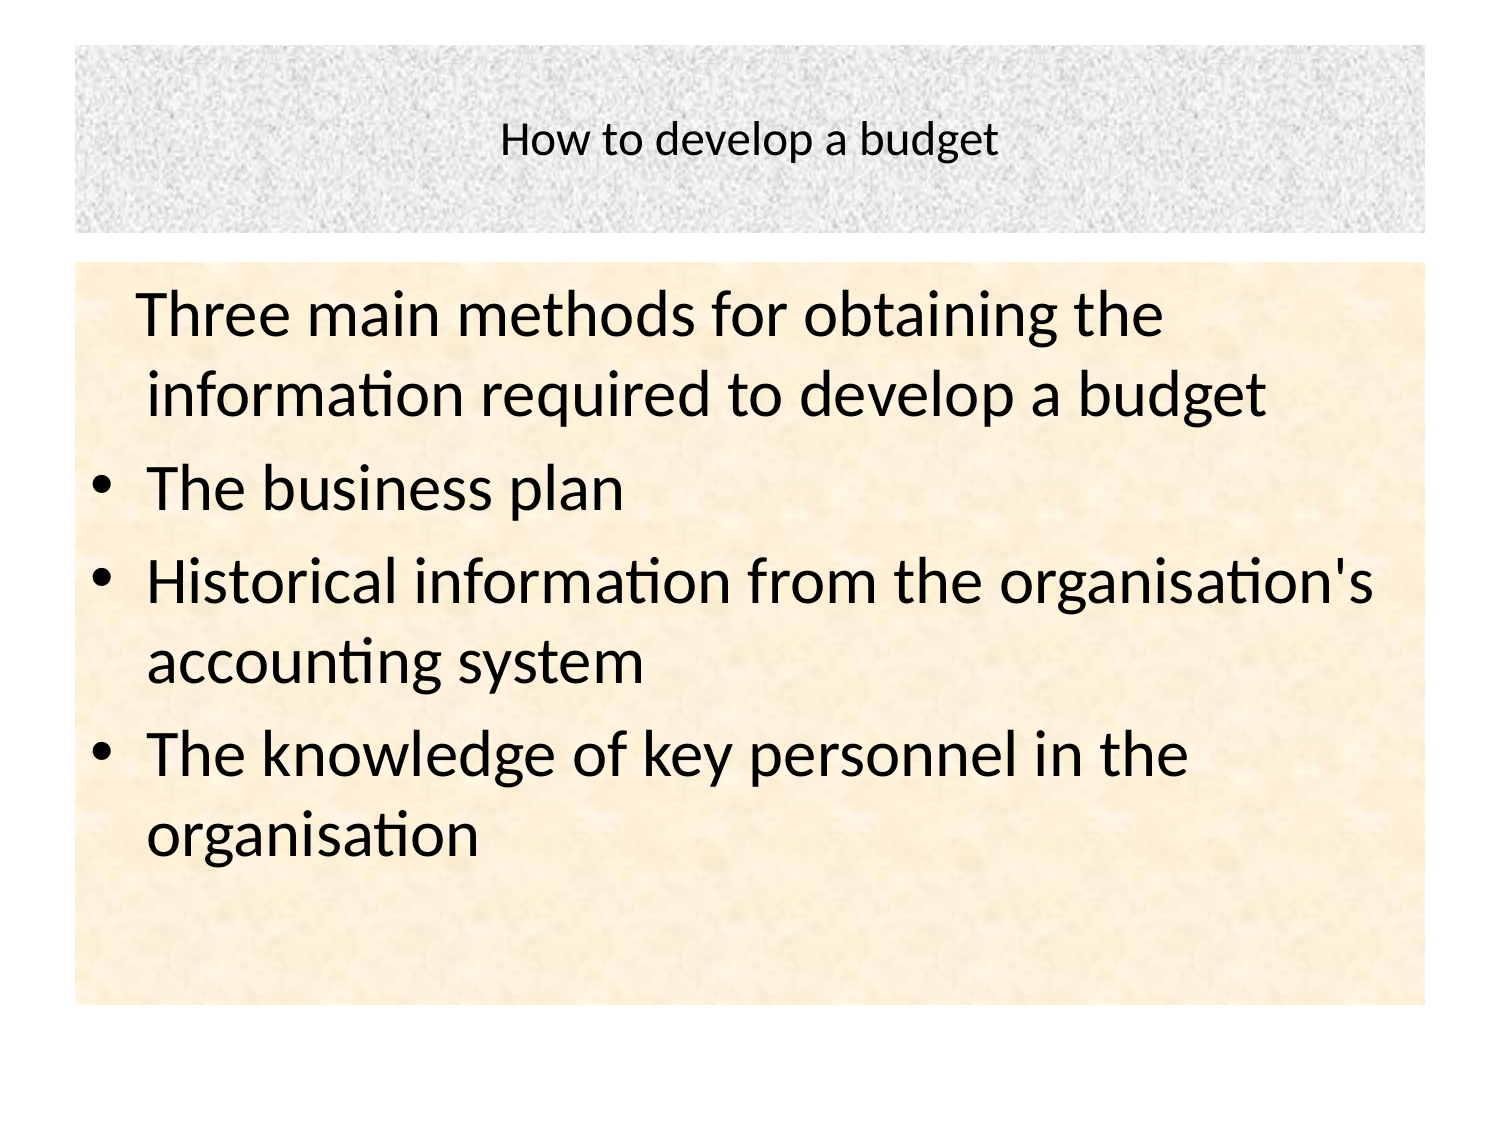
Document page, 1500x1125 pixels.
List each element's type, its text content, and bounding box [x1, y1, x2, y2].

list Three main methods for obtaining the information required to develop a budget The business plan Historical information from the organisation's accounting system The knowledge of key personnel in the organisation [75, 262, 1425, 1005]
title How to develop a budget [75, 45, 1425, 233]
